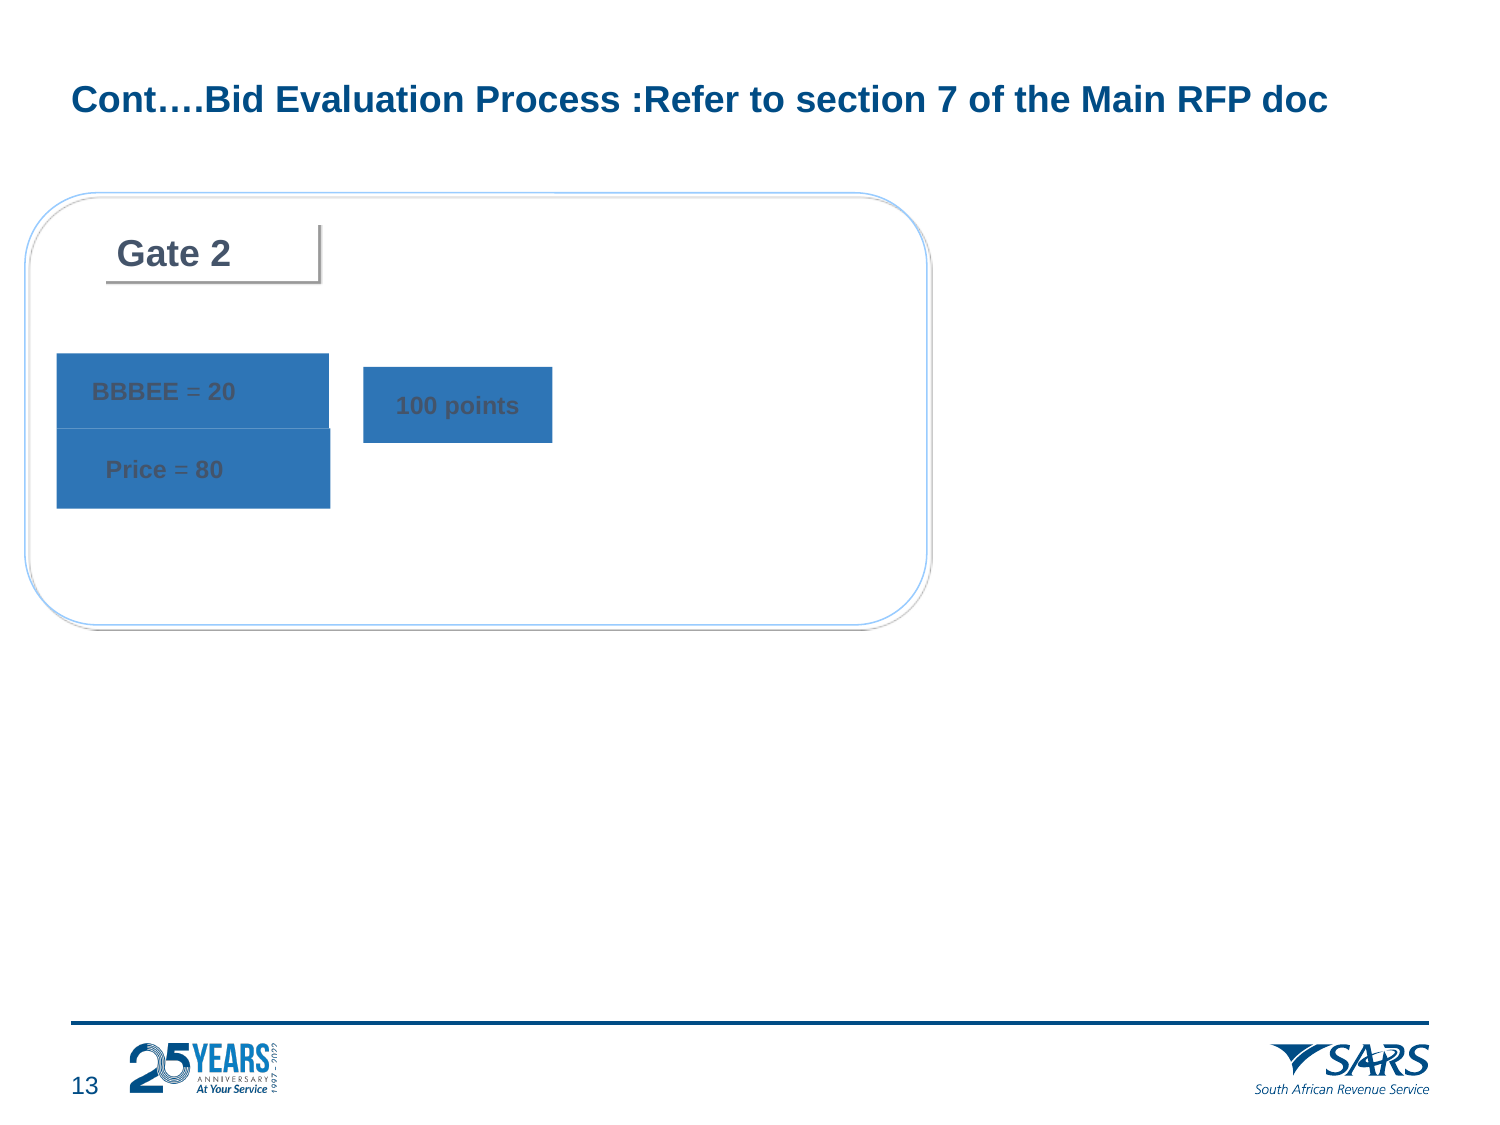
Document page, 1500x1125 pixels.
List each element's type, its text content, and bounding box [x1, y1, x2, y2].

title Cont….Bid Evaluation Process :Refer to section 7 of the Main RFP doc [56, 72, 1350, 160]
text_box 100 points [363, 366, 553, 443]
text_box Gate 2 [101, 221, 319, 282]
text_box [24, 192, 927, 625]
text_box BBBEE = 20 [56, 353, 329, 429]
slide_number 12 [56, 1054, 394, 1115]
text_box Price = 80 [56, 428, 331, 509]
